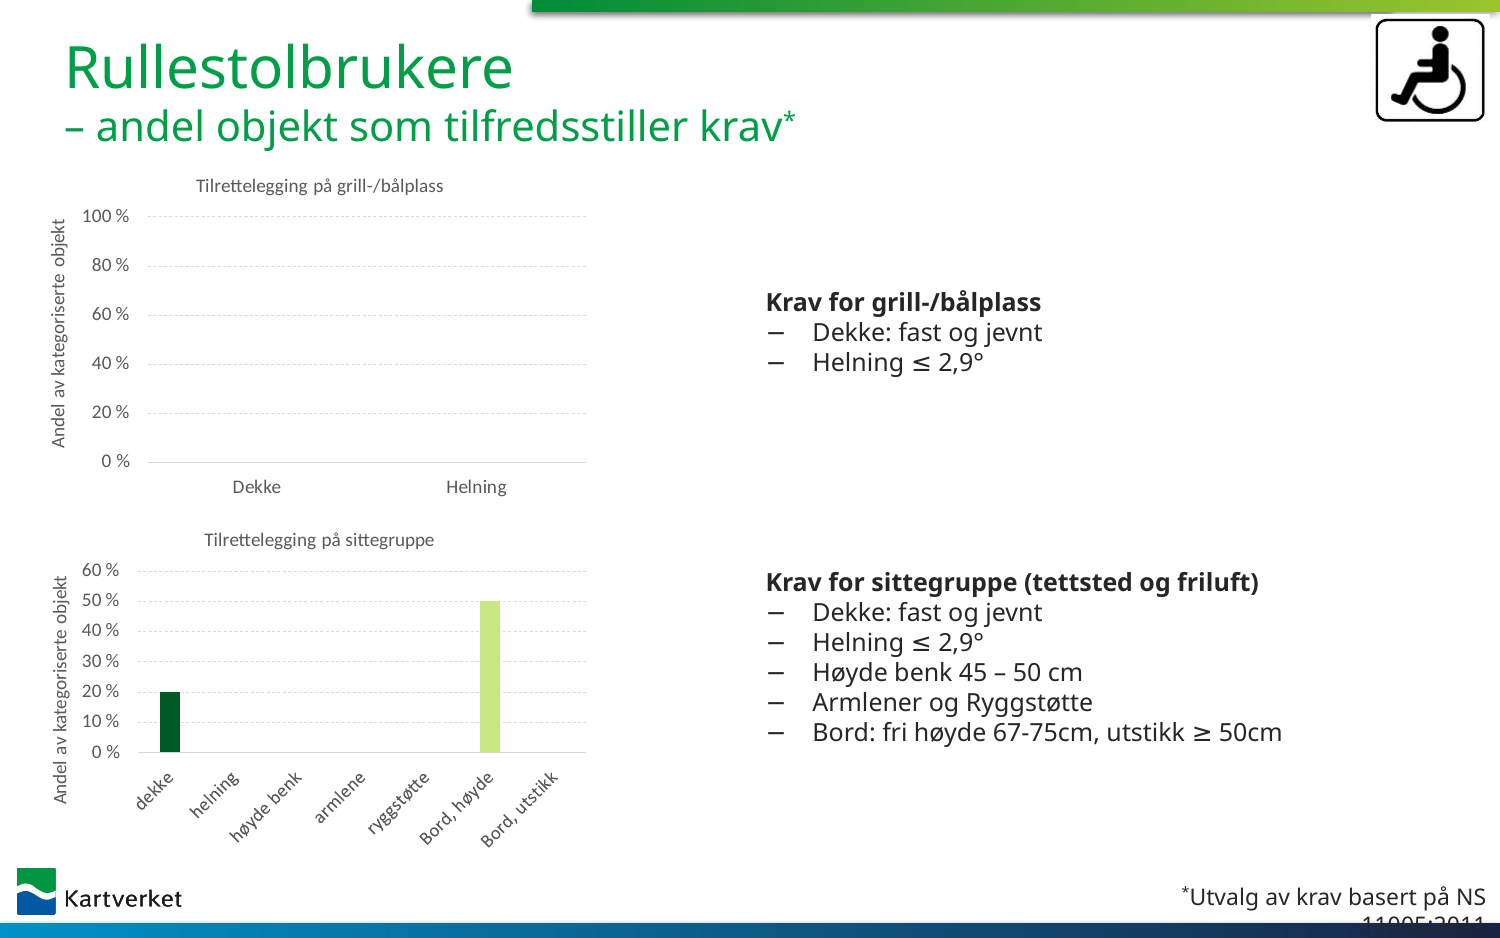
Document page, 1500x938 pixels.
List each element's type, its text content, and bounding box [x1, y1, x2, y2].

picture [1371, 13, 1491, 127]
text_box Krav for sittegruppe (tettsted og friluft) Dekke: fast og jevnt Helning ≤ 2,9° Høyde benk 45 – 50 cm Armlener og Ryggstøtte Bord: fri høyde 67-75cm, utstikk ≥ 50cm [750, 559, 1500, 754]
text_box Krav for grill-/bålplass Dekke: fast og jevnt Helning ≤ 2,9° [750, 279, 1452, 384]
picture [41, 520, 597, 859]
text_box Rullestolbrukere – andel objekt som tilfredsstiller krav* [49, 14, 1431, 158]
picture [41, 166, 597, 505]
text_box *Utvalg av krav basert på NS 11005:2011 [1068, 873, 1500, 938]
